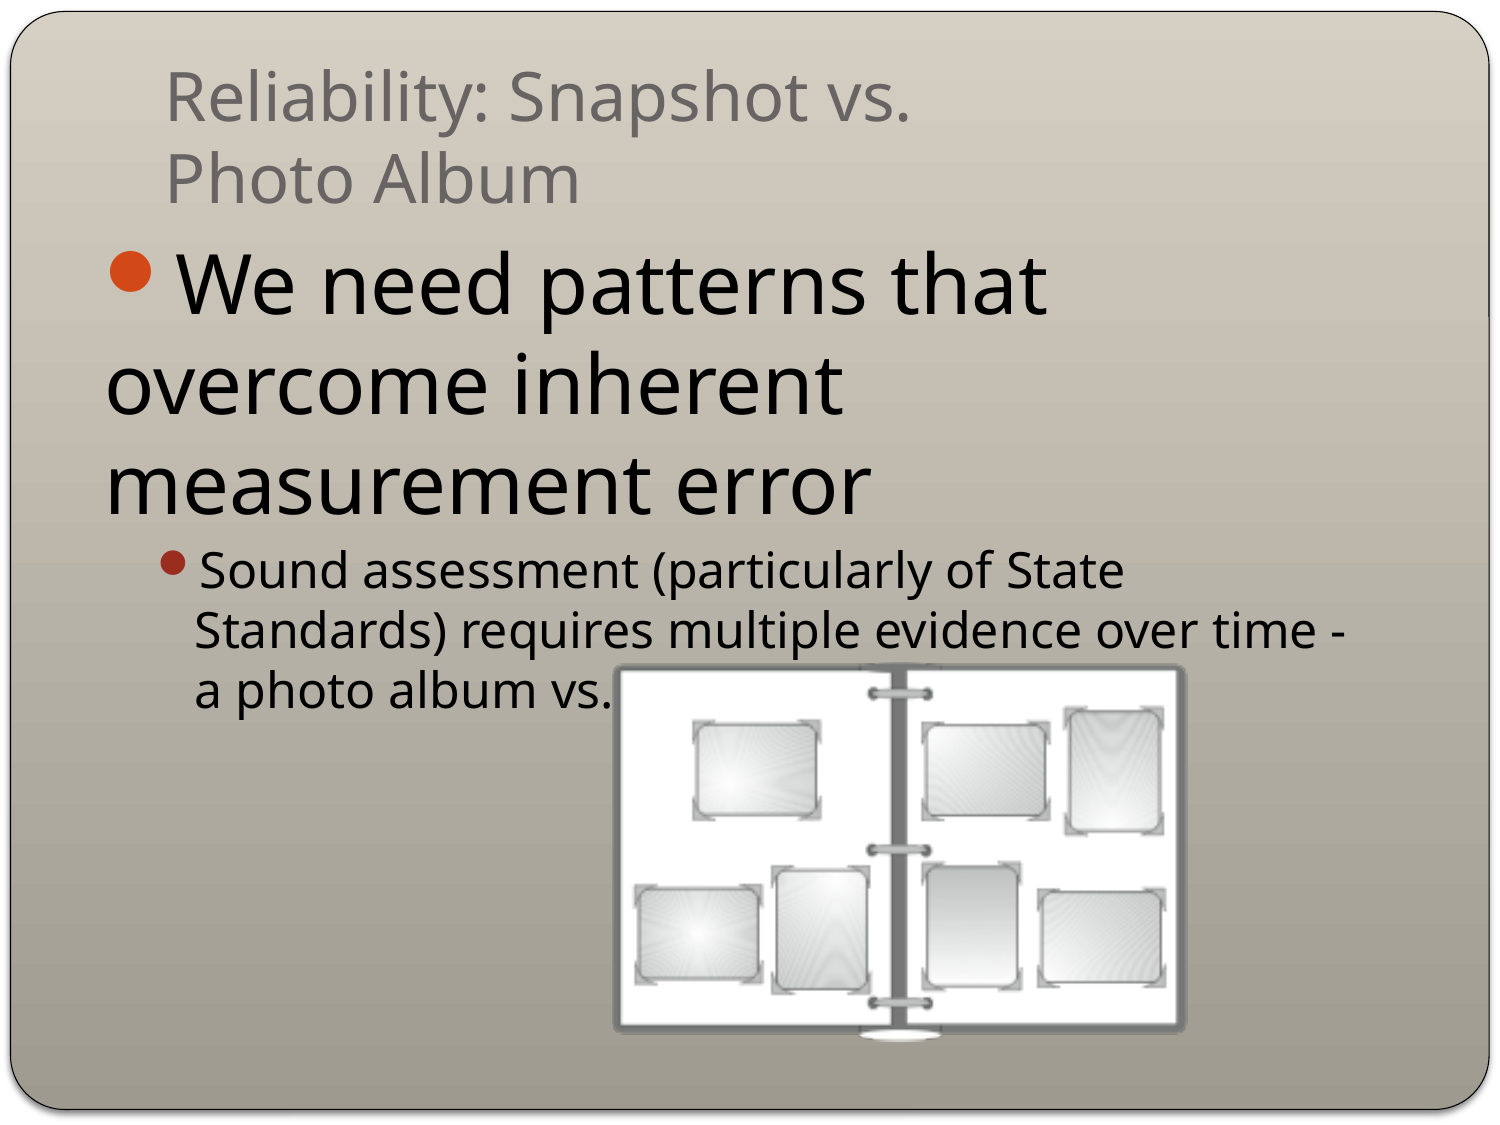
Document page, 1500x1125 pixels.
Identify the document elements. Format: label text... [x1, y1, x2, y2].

list We need patterns that overcome inherent measurement error Sound assessment (particularly of State Standards) requires multiple evidence over time - a photo album vs. a single snapshot [89, 223, 1400, 913]
title Reliability: Snapshot vs. Photo Album [150, 45, 1425, 233]
picture [612, 662, 1188, 1042]
